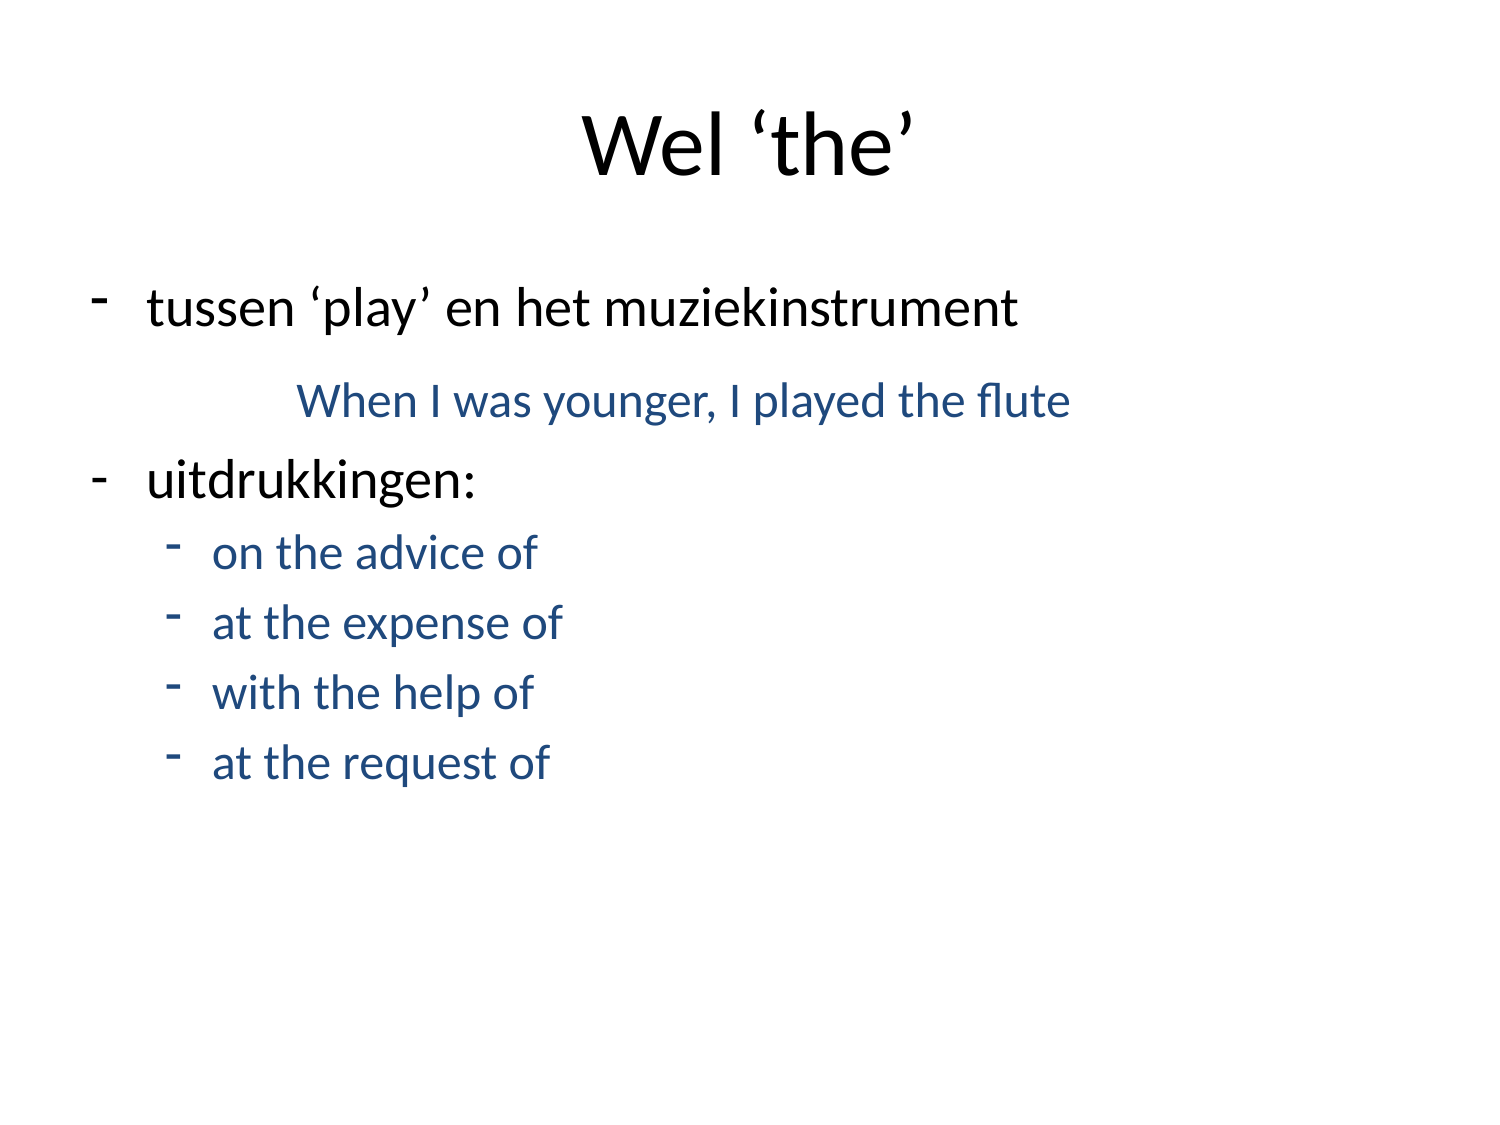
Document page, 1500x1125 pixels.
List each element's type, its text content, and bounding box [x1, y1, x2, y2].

list tussen ‘play’ en het muziekinstrument When I was younger, I played the flute uitdrukkingen: on the advice of at the expense of with the help of at the request of [75, 262, 1425, 1005]
title Wel ‘the’ [75, 45, 1425, 233]
